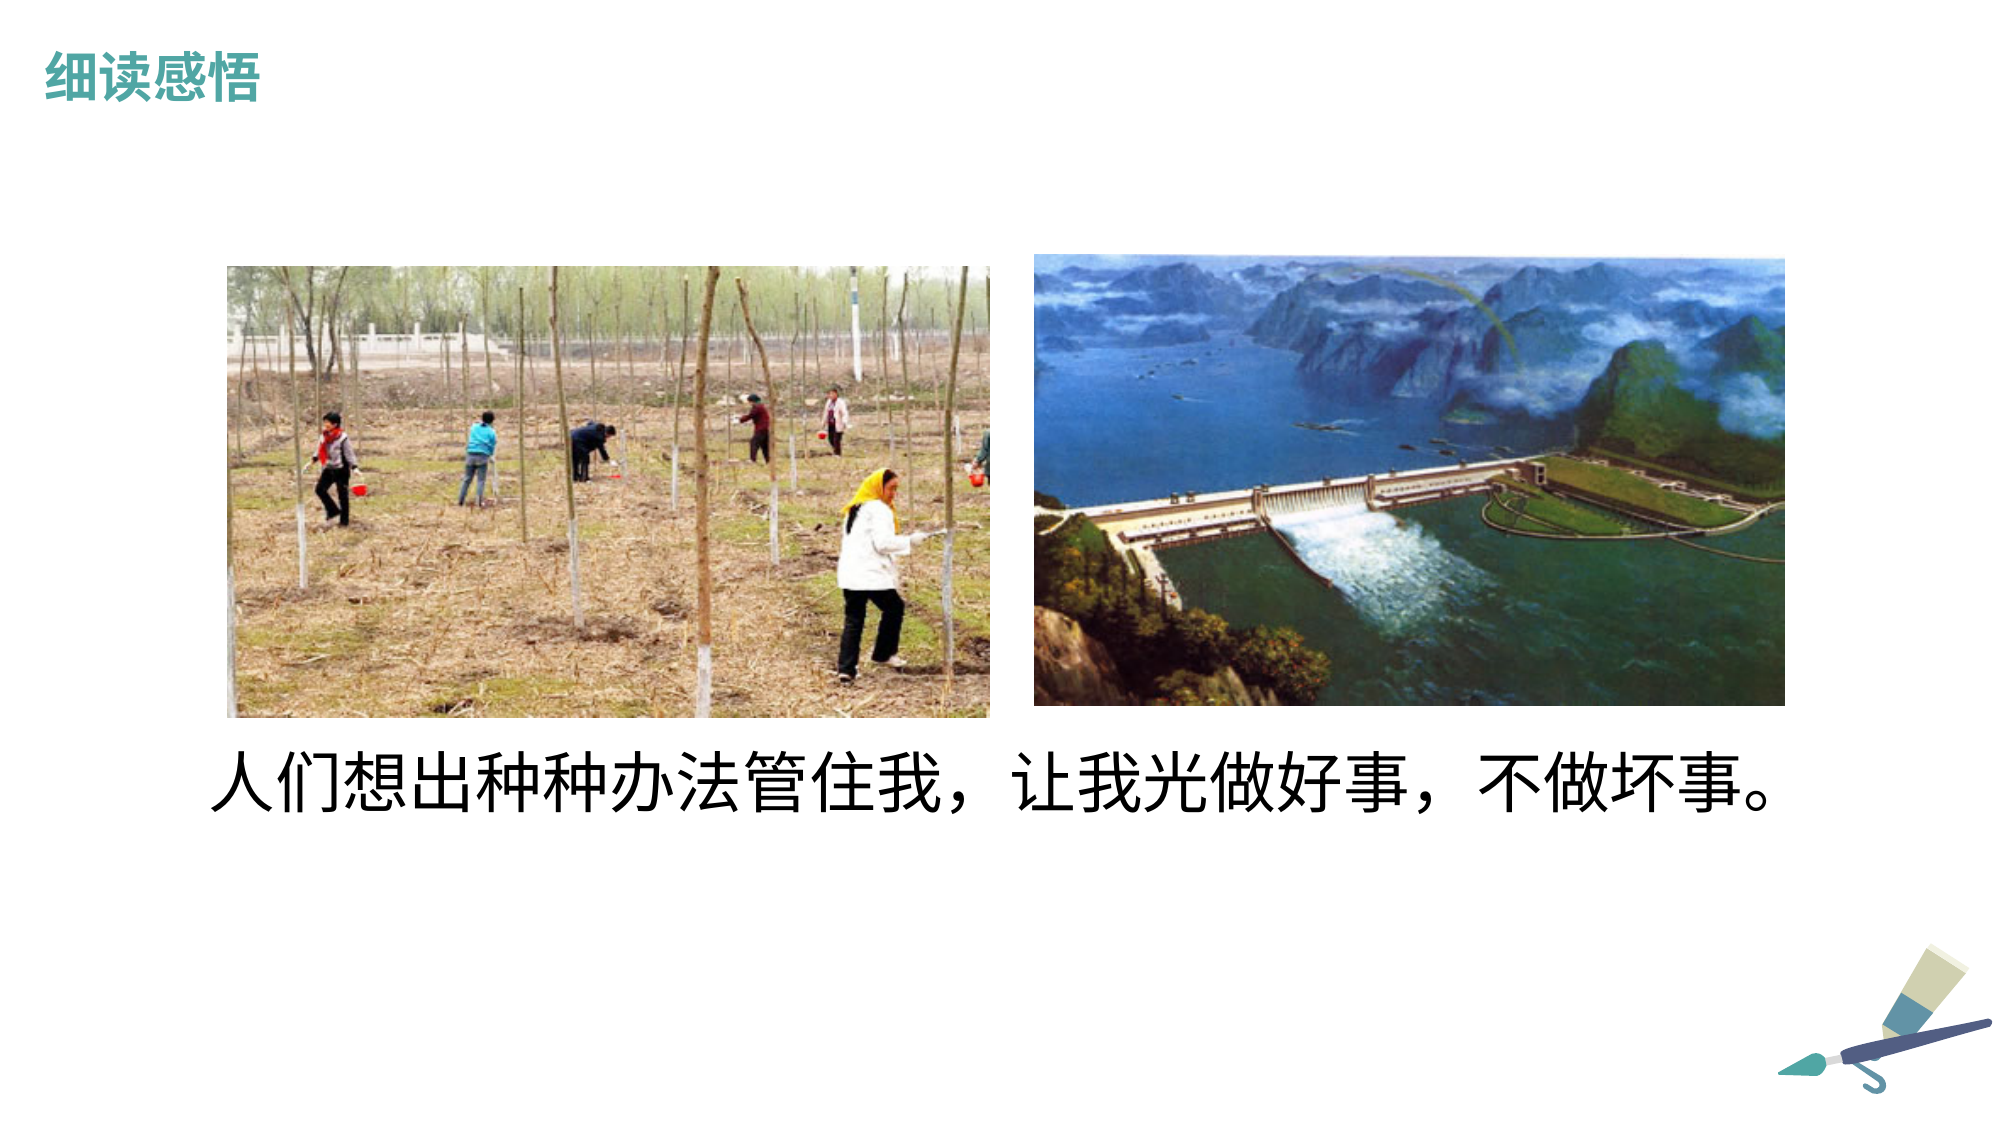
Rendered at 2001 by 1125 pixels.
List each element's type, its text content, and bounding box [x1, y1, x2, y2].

picture [1034, 254, 1785, 706]
text_box 人们想出种种办法管住我，让我光做好事，不做坏事。 [162, 733, 1907, 828]
picture [227, 266, 990, 718]
text_box 细读感悟 [29, 36, 345, 116]
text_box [1811, 945, 1974, 1125]
